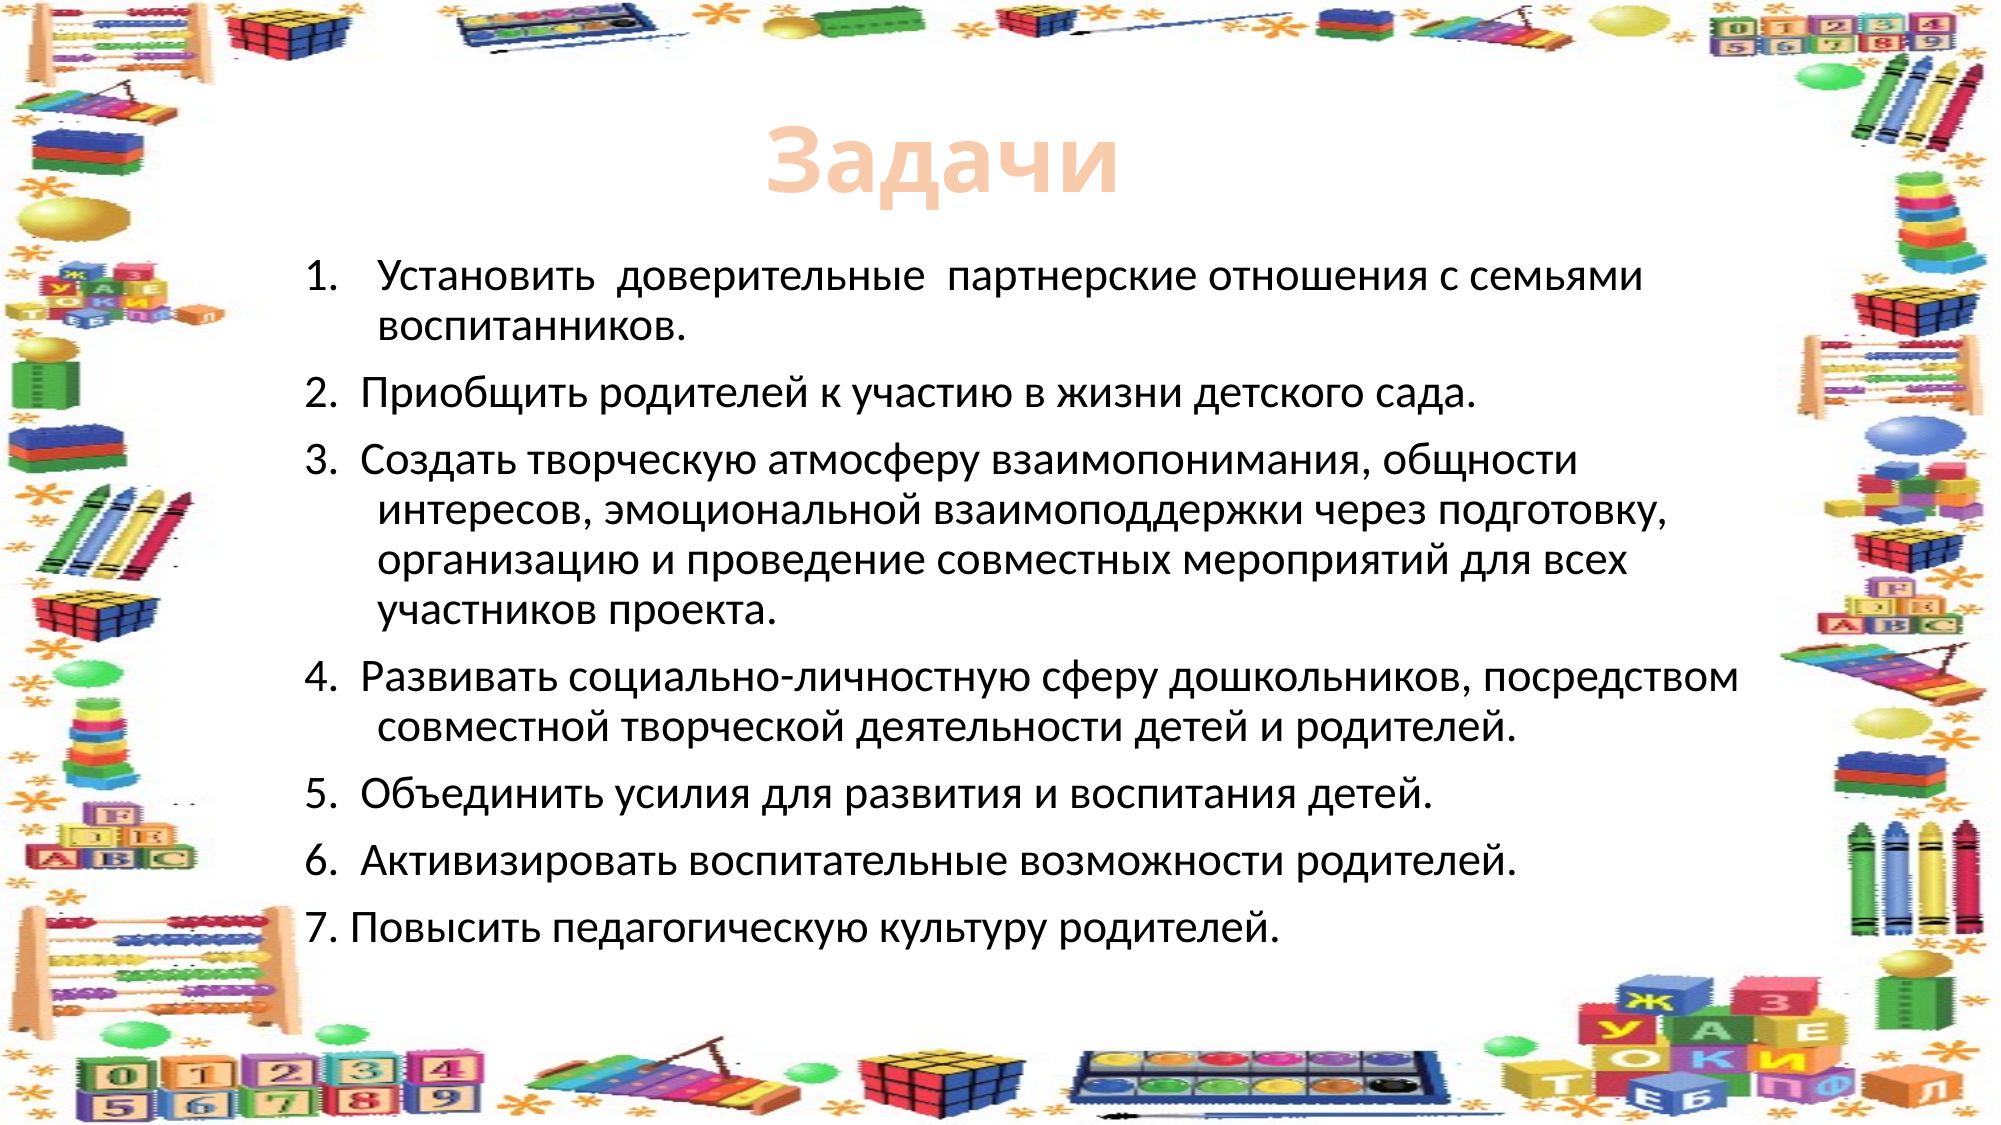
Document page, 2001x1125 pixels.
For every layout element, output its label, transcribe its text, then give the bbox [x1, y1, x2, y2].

title Задачи [289, 82, 1599, 242]
list Установить доверительные партнерские отношения с семьями воспитанников. 2. Приобщить родителей к участию в жизни детского сада. 3. Создать творческую атмосферу взаимопонимания, общности интересов, эмоциональной взаимоподдержки через подготовку, организацию и проведение совместных мероприятий для всех участников проекта. 4. Развивать социально-личностную сферу дошкольников, посредством совместной творческой деятельности детей и родителей. 5. Объединить усилия для развития и воспитания детей. 6. Активизировать воспитательные возможности родителей. 7. Повысить педагогическую культуру родителей. [289, 242, 1770, 985]
picture [0, 0, 2001, 1125]
